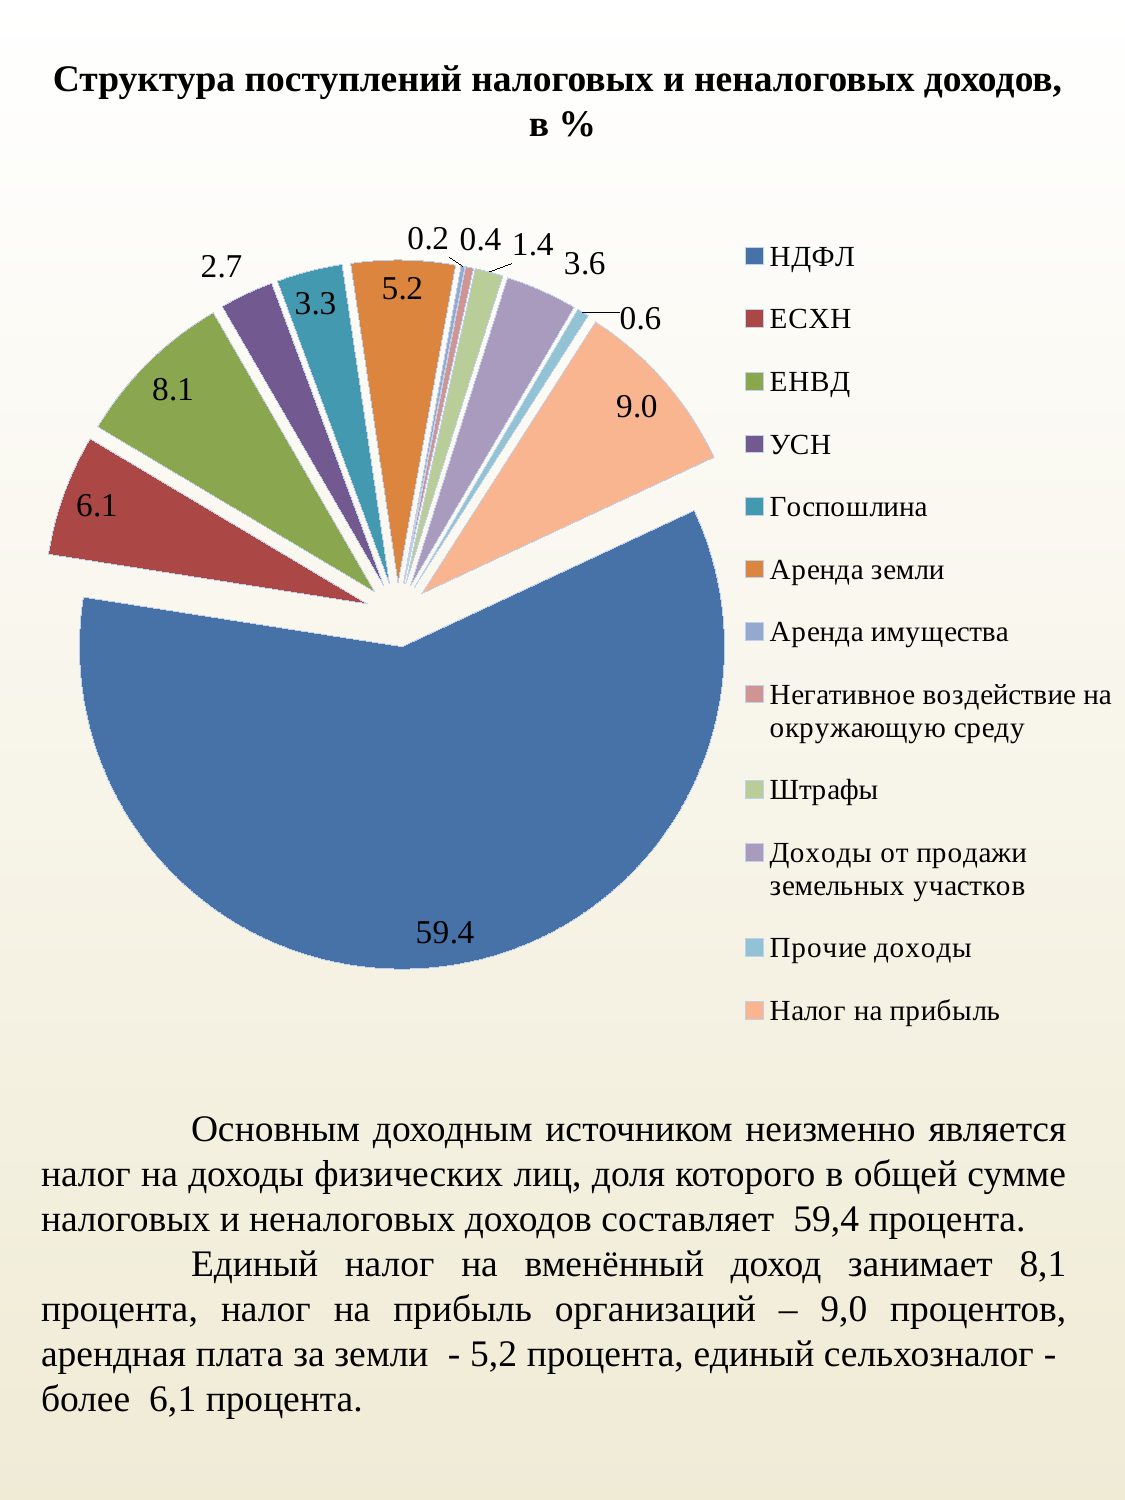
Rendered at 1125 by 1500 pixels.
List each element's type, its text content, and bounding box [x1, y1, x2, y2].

text_box Структура поступлений налоговых и неналоговых доходов, в % [26, 46, 1099, 152]
chart [42, 209, 1125, 1058]
text_box Основным доходным источником неизменно является налог на доходы физических лиц, доля которого в общей сумме налоговых и неналоговых доходов составляет 59,4 процента. Единый налог на вменённый доход занимает 8,1 процента, налог на прибыль организаций – 9,0 процентов, арендная плата за земли - 5,2 процента, единый сельхозналог - более 6,1 процента. [26, 1057, 1083, 1427]
